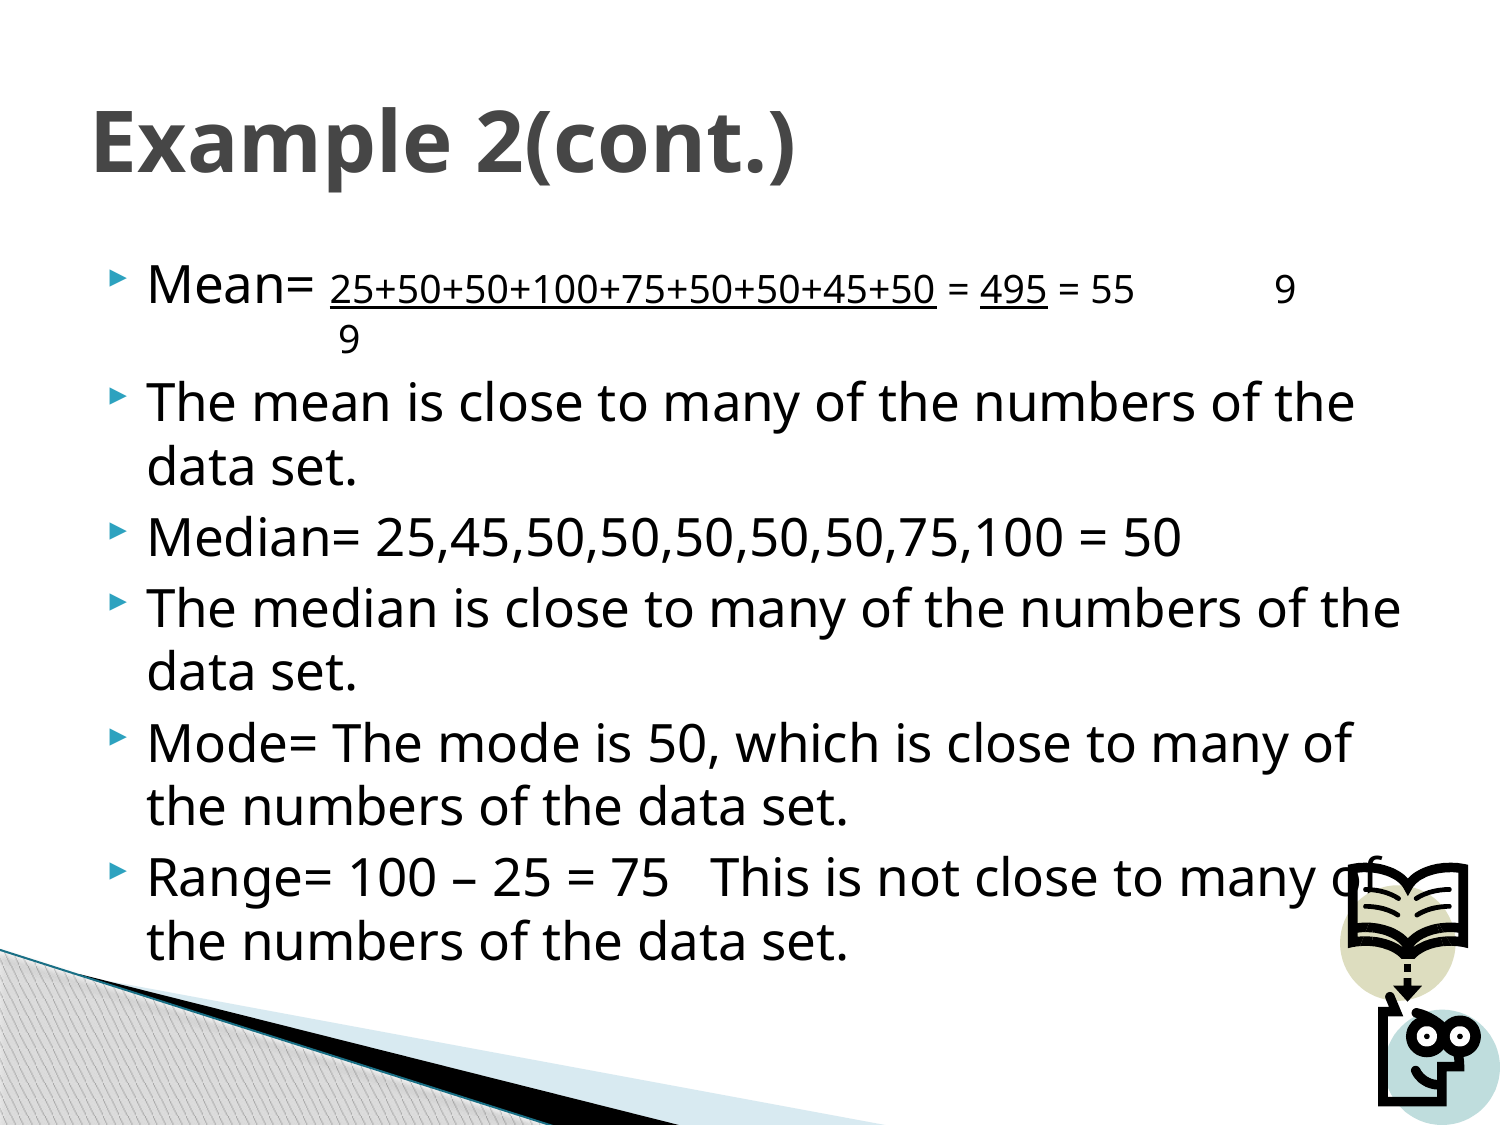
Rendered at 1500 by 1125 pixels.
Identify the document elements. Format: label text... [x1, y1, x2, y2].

list Mean= 25+50+50+100+75+50+50+45+50 = 495 = 55 9 9 The mean is close to many of the numbers of the data set. Median= 25,45,50,50,50,50,50,75,100 = 50 The median is close to many of the numbers of the data set. Mode= The mode is 50, which is close to many of the numbers of the data set. Range= 100 – 25 = 75 This is not close to many of the numbers of the data set. [75, 243, 1425, 986]
picture [1339, 862, 1500, 1125]
title Example 2(cont.) [75, 45, 1425, 233]
